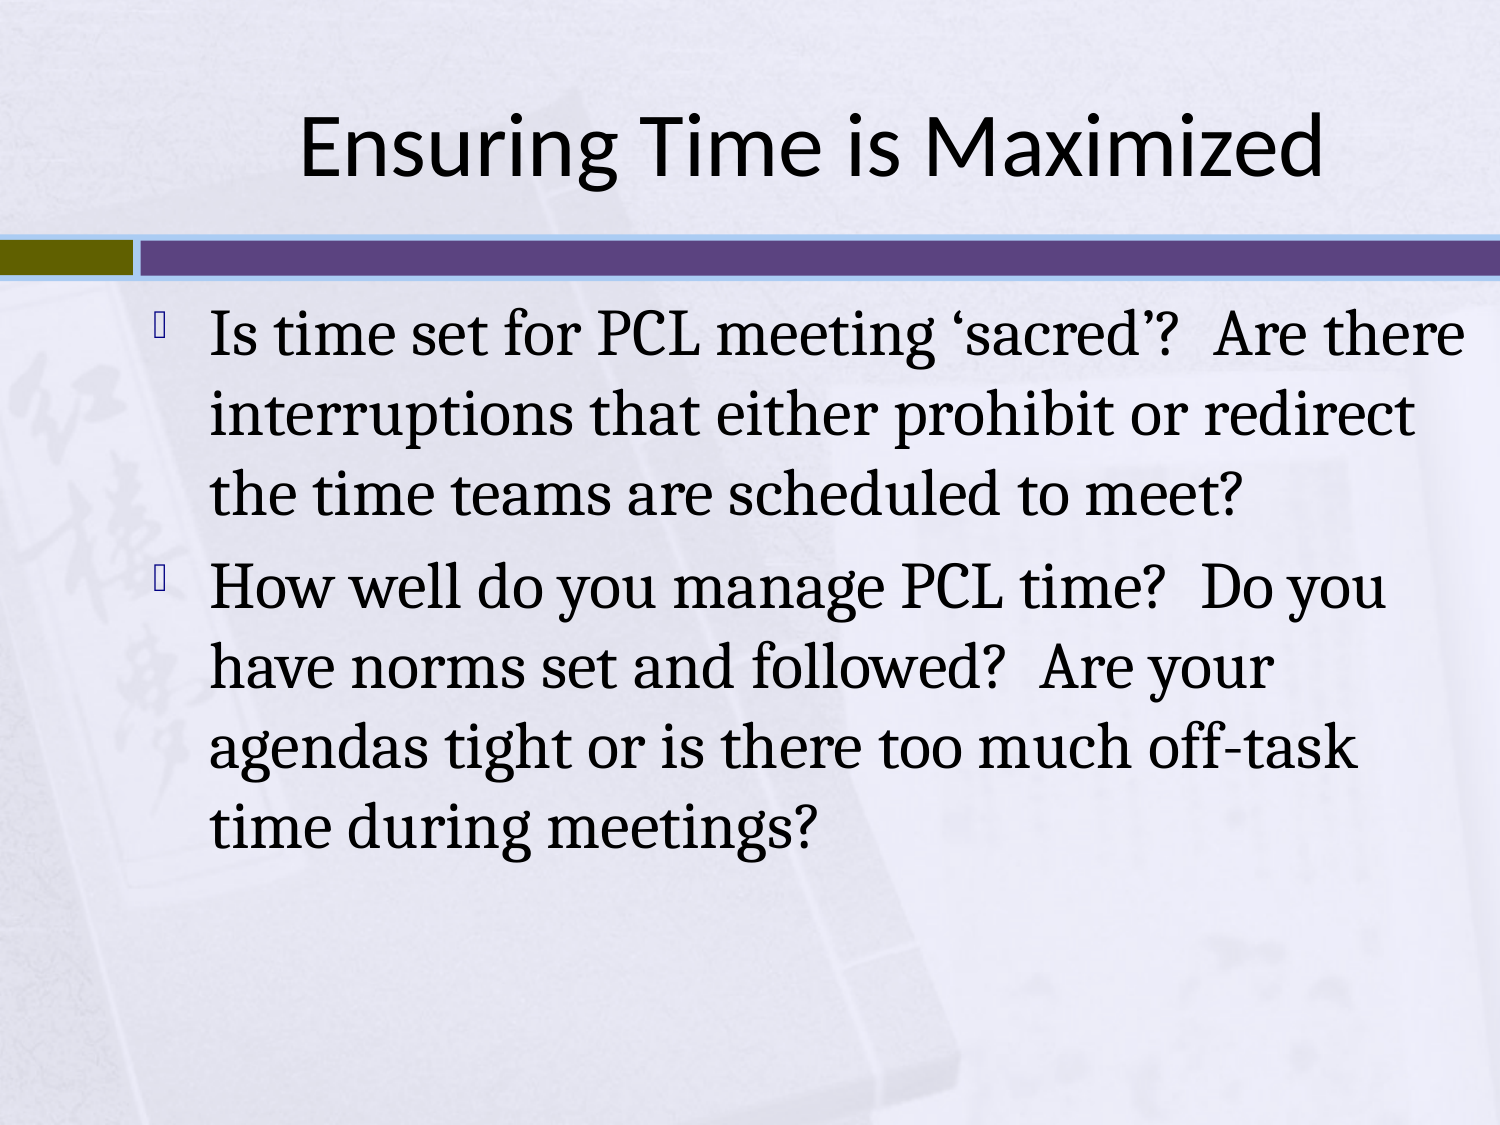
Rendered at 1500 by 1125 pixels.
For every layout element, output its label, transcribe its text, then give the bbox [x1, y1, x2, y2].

list Is time set for PCL meeting ‘sacred’? Are there interruptions that either prohibit or redirect the time teams are scheduled to meet? How well do you manage PCL time? Do you have norms set and followed? Are your agendas tight or is there too much off-task time during meetings? [138, 281, 1489, 1076]
title Ensuring Time is Maximized [138, 46, 1489, 234]
